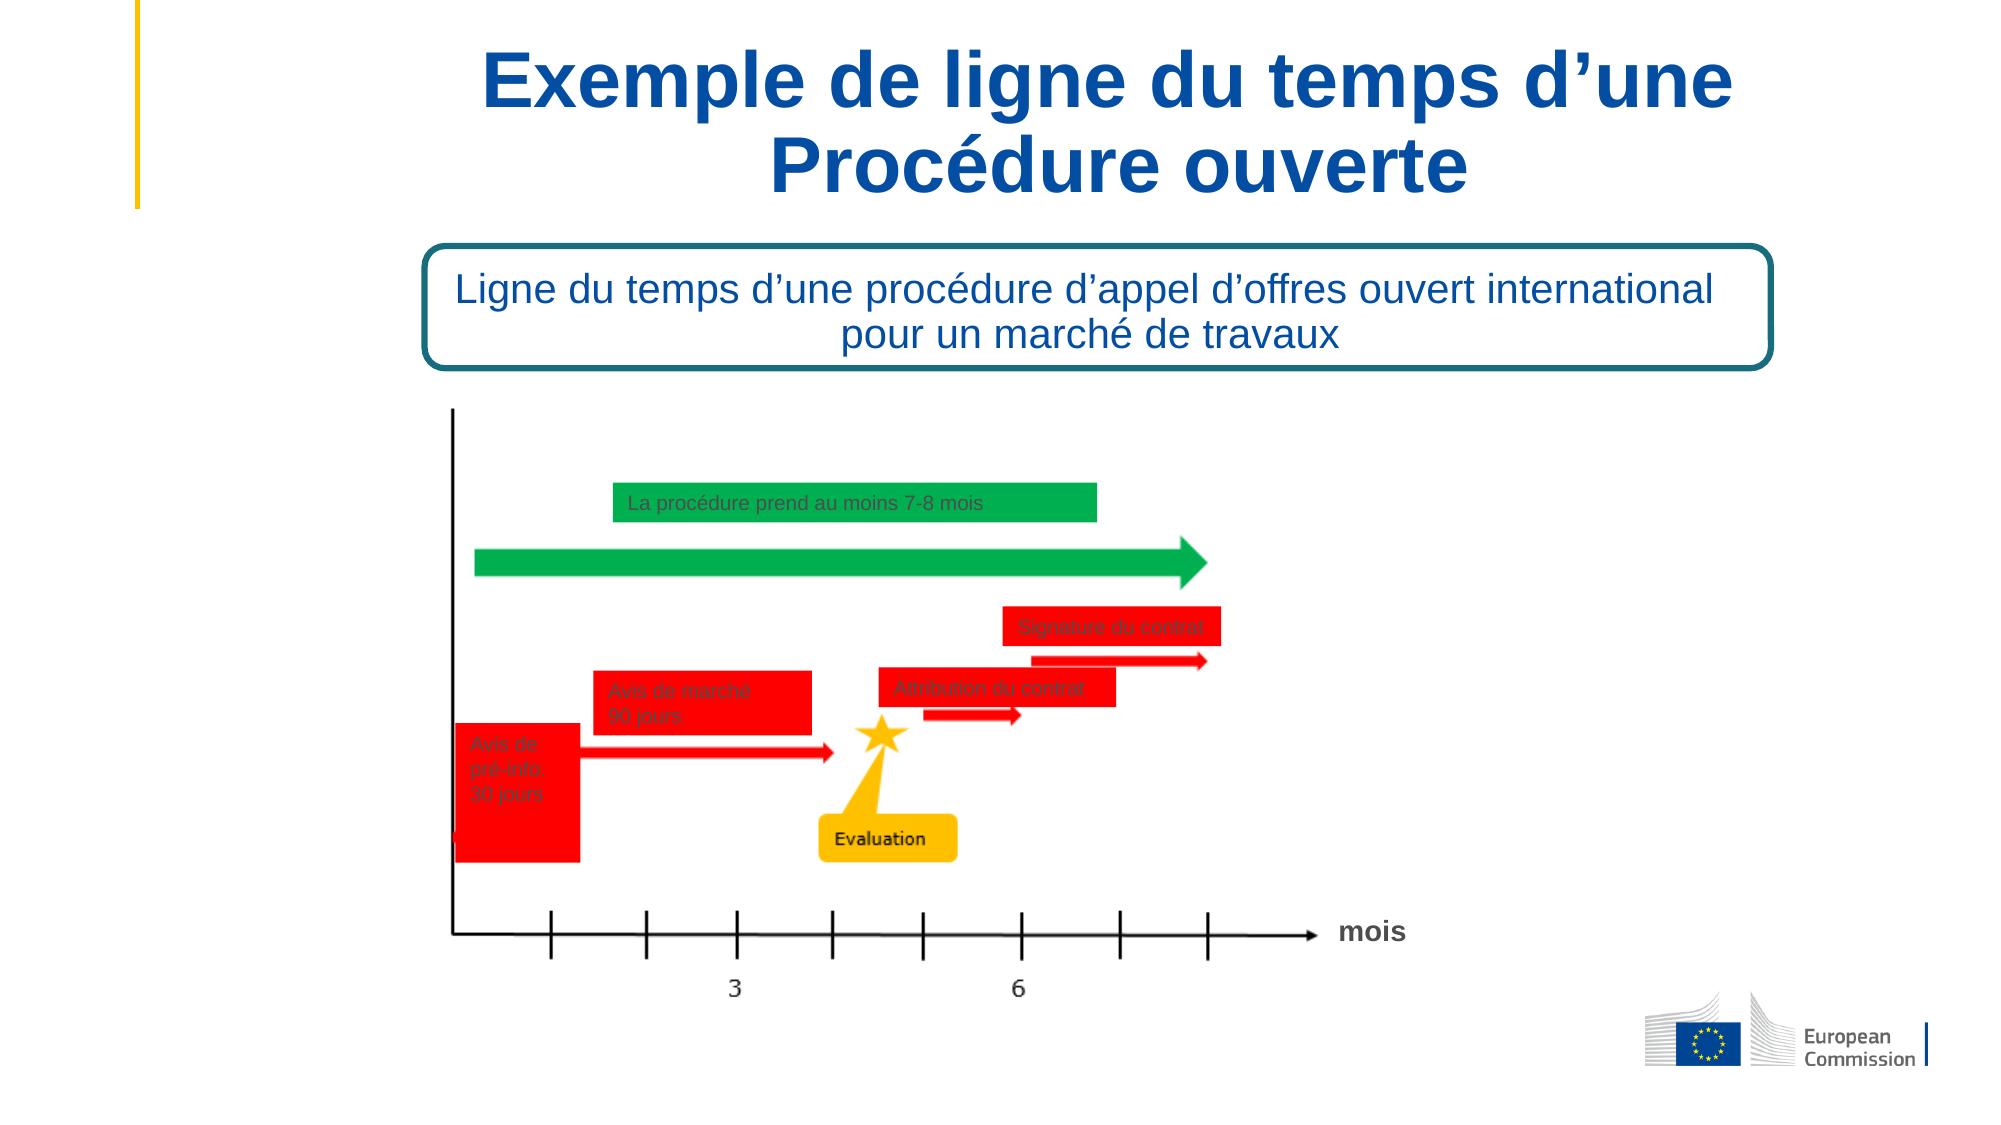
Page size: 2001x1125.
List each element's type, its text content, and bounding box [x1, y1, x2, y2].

text_box Exemple de ligne du temps d’une Procédure ouverte [142, 81, 2000, 211]
text_box mois [1341, 904, 1530, 955]
title Ligne du temps d’une procédure d’appel d’offres ouvert international pour un marché de travaux [204, 204, 1976, 358]
picture [392, 376, 1341, 1019]
text_box [423, 244, 1772, 370]
picture [1645, 991, 1928, 1066]
